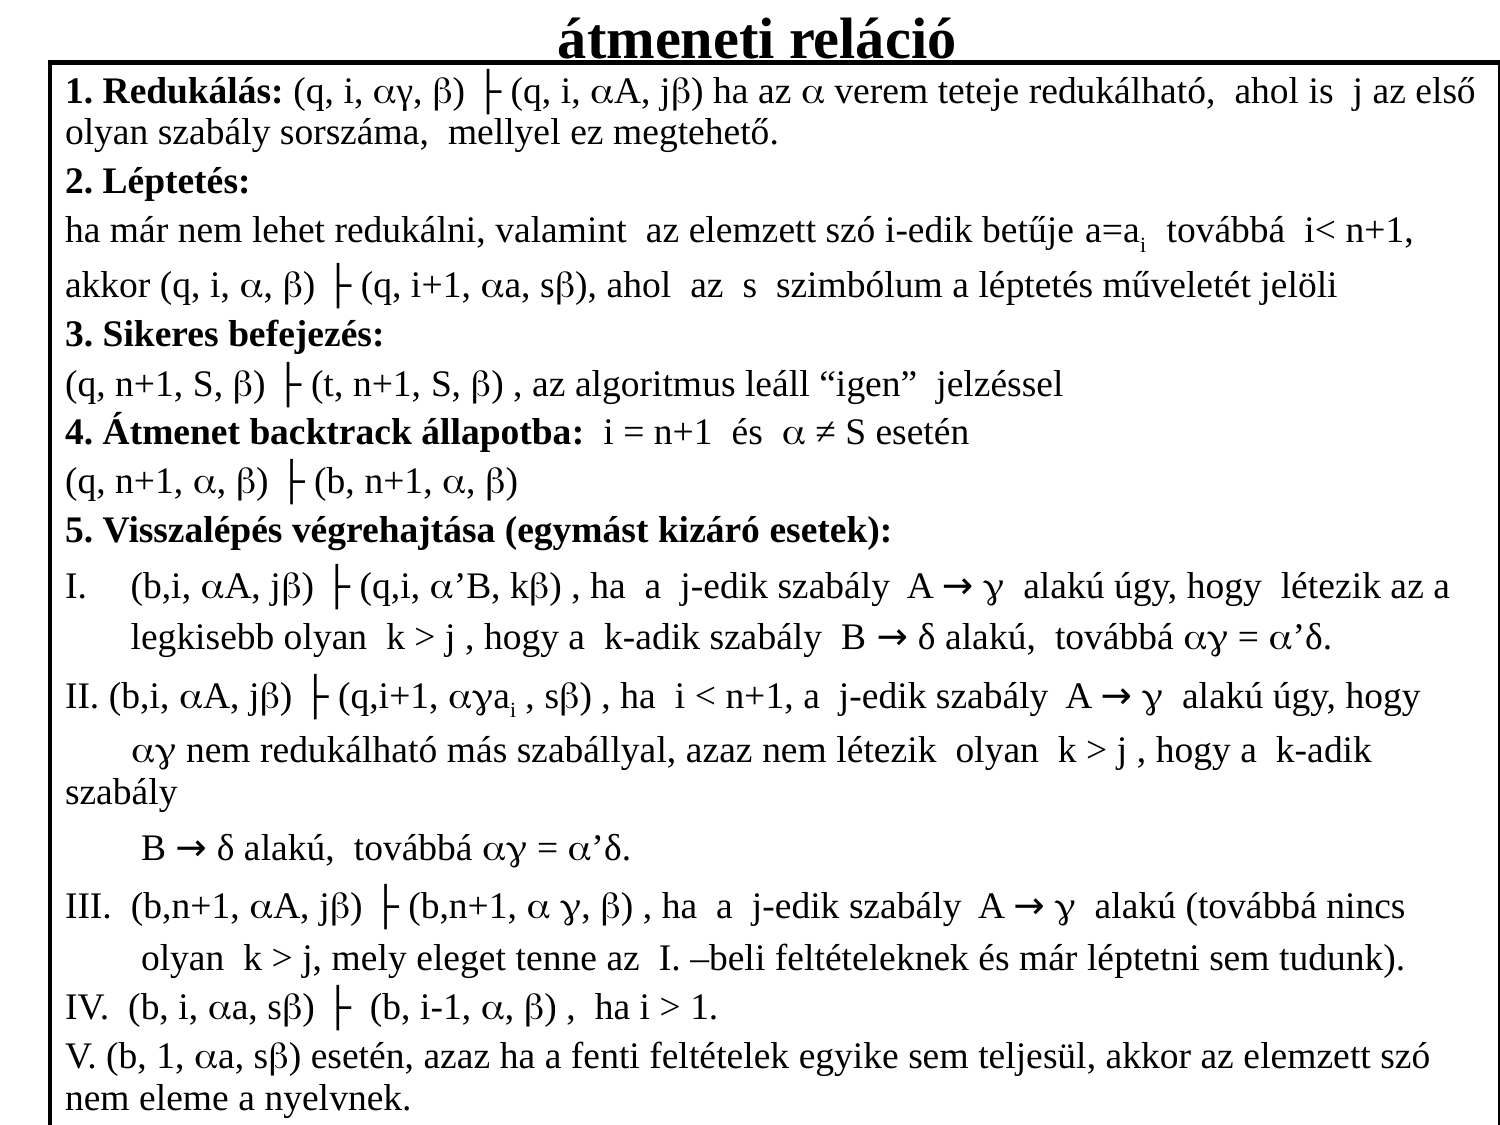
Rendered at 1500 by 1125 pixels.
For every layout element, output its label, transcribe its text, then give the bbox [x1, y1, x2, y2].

text_box átmeneti reláció [112, 0, 1388, 60]
table_header 1. Redukálás: (q, i, γ, ) ├ (q, i, A, j) ha az  verem teteje redukálható, ahol is j az első olyan szabály sorszáma, mellyel ez megtehető. 2. Léptetés: ha már nem lehet redukálni, valamint az elemzett szó i-edik betűje a=ai továbbá i< n+1, akkor (q, i, , ) ├ (q, i+1, a, s), ahol az s szimbólum a léptetés műveletét jelöli 3. Sikeres befejezés: (q, n+1, S, ) ├ (t, n+1, S, ) , az algoritmus leáll “igen” jelzéssel 4. Átmenet backtrack állapotba: i = n+1 és  ≠ S esetén (q, n+1, , ) ├ (b, n+1, , ) 5. Visszalépés végrehajtása (egymást kizáró esetek): (b,i, A, j) ├ (q,i, ’B, k) , ha a j-edik szabály A →  alakú úgy, hogy létezik az a legkisebb olyan k > j , hogy a k-adik szabály B → δ alakú, továbbá  = ’δ. II. (b,i, A, j) ├ (q,i+1, ai , s) , ha i < n+1, a j-edik szabály A →  alakú úgy, hogy  nem redukálható más szabállyal, azaz nem létezik olyan k > j , hogy a k-adik szabály B → δ alakú, továbbá  = ’δ. III. (b,n+1, A, j) ├ (b,n+1,  , ) , ha a j-edik szabály A →  alakú (továbbá nincs olyan k > j, mely eleget tenne az I. –beli feltételeknek és már léptetni sem tudunk). IV. (b, i, a, s) ├ (b, i-1, , ) , ha i > 1. V. (b, 1, a, s) esetén, azaz ha a fenti feltételek egyike sem teljesül, akkor az elemzett szó nem eleme a nyelvnek. [52, 65, 1498, 1125]
